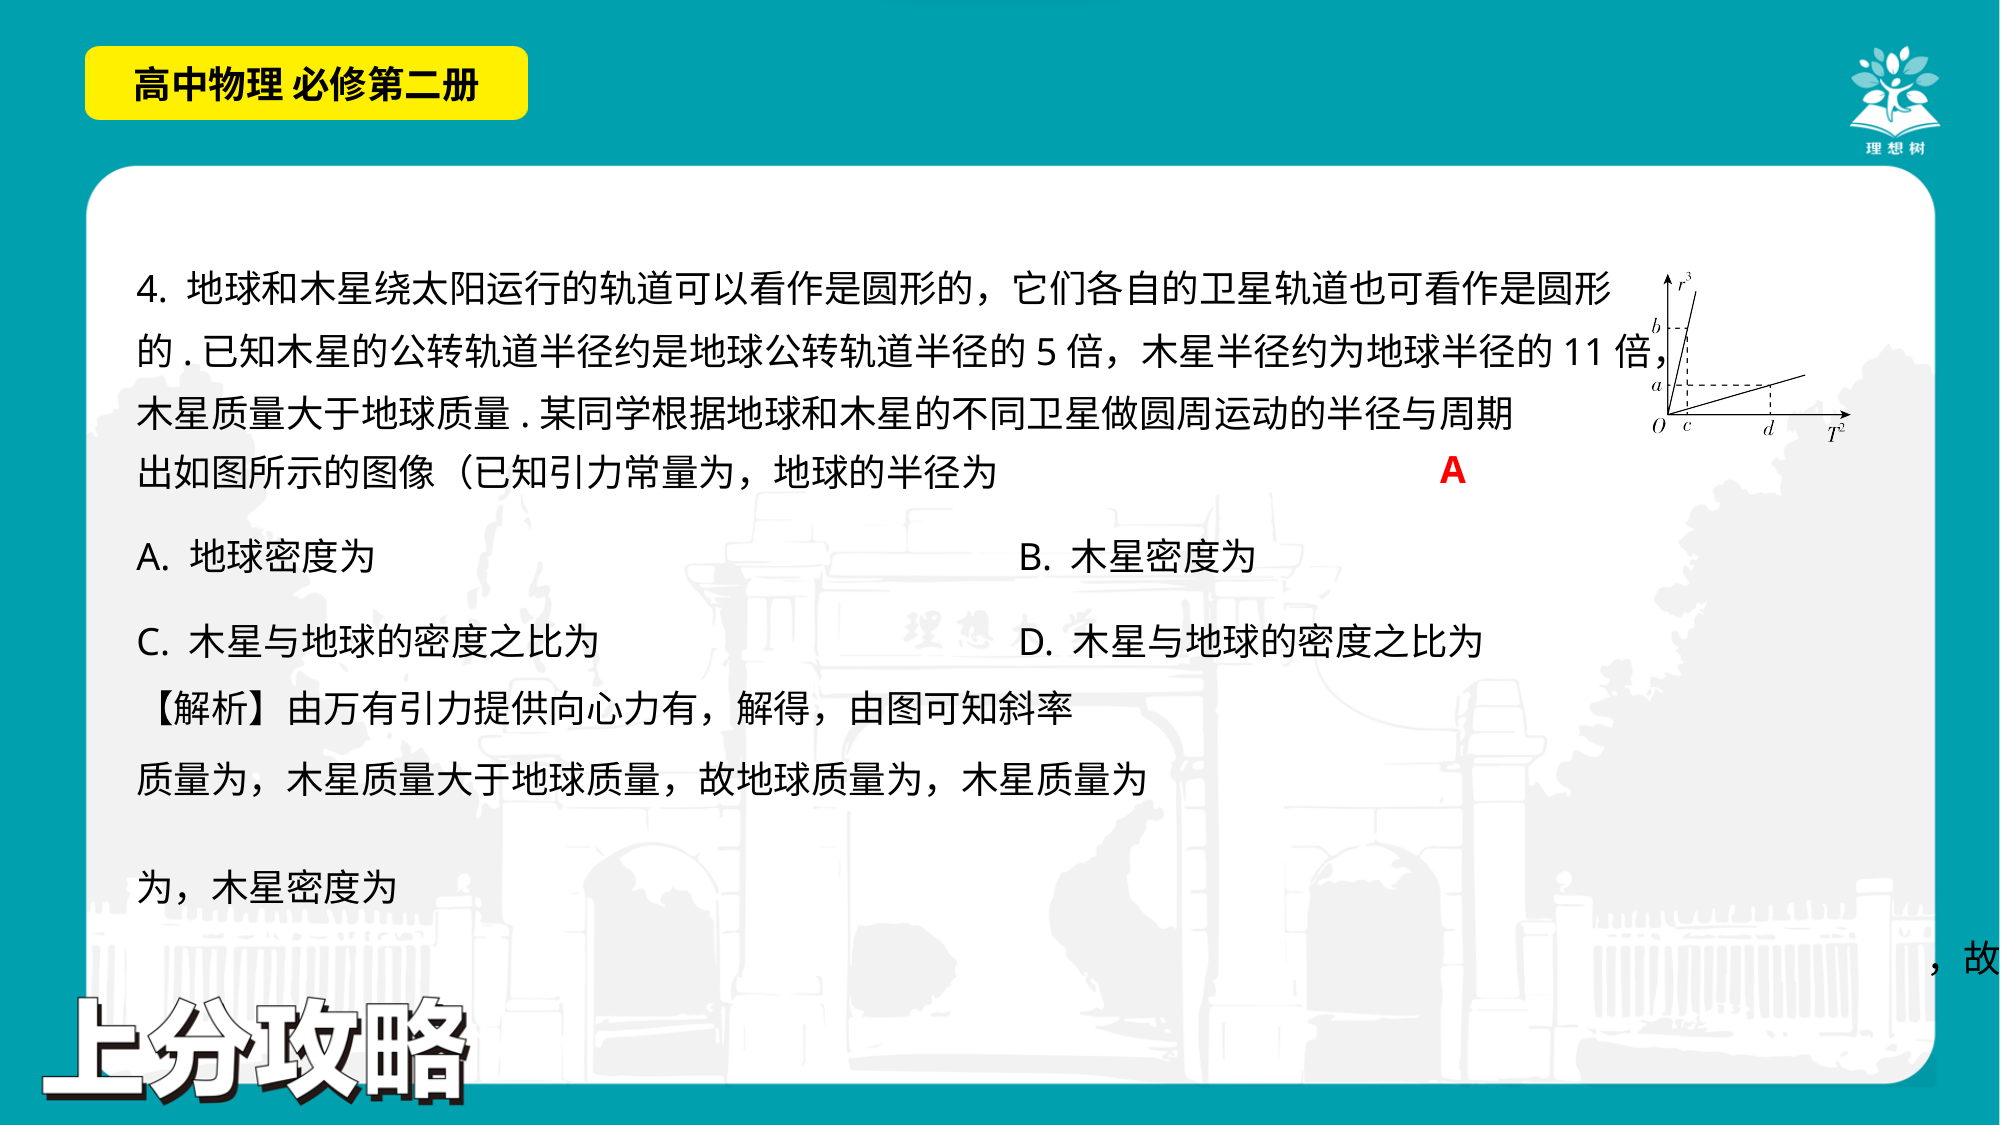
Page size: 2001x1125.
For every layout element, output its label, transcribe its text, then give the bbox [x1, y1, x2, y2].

picture [0, 0, 2000, 1125]
text_box A [1426, 433, 1481, 487]
